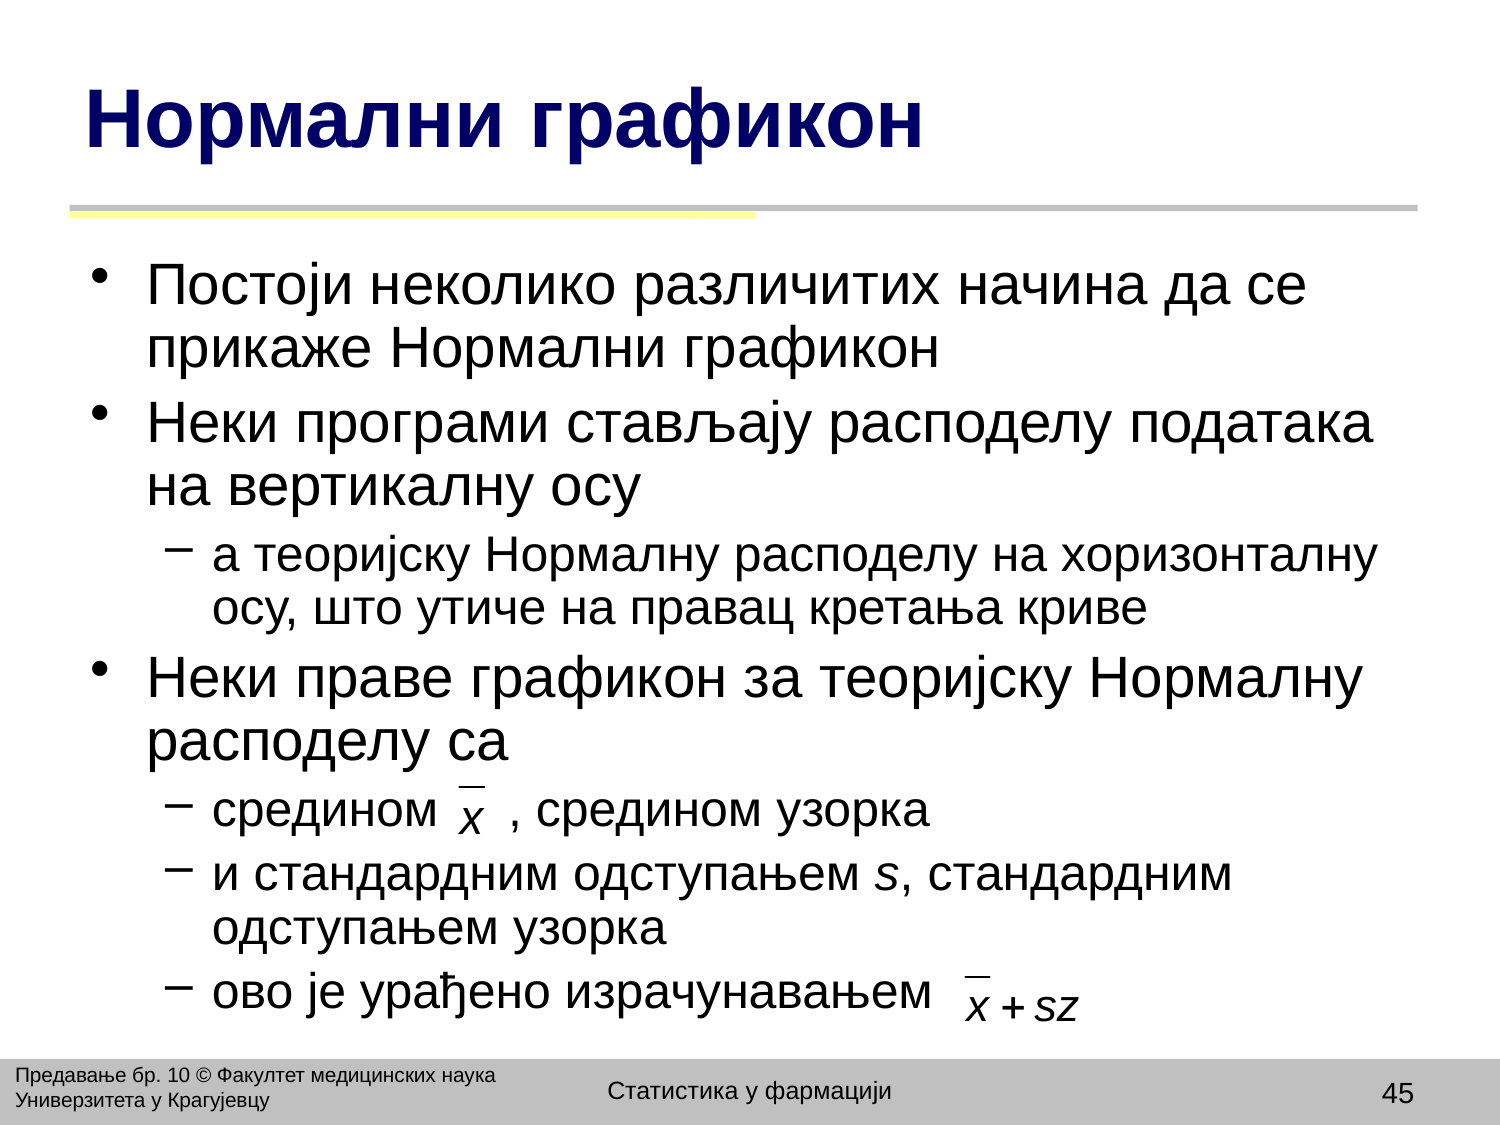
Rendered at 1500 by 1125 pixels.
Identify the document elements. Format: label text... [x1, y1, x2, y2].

footer Статистика у фармацији [512, 1066, 988, 1125]
list Постоји неколико различитих начина да се прикаже Нормални графикон Неки програми стављају расподелу података на вертикалну осу а теоријску Нормалну расподелу на хоризонталну осу, што утиче на правац кретања криве Неки праве графикон за теоријску Нормалну расподелу са средином , средином узорка и стандардним одступањем s, стандардним одступањем узорка ово је урађено израчунавањем [74, 246, 1426, 546]
slide_number Предавање бр. 10 © Факултет медицинских наука Универзитета у Крагујевцу [0, 1053, 622, 1108]
list Постоји неколико различитих начина да се прикаже Нормални графикон Неки програми стављају расподелу података на вертикалну осу а теоријску Нормалну расподелу на хоризонталну осу, што утиче на правац кретања криве Неки праве графикон за теоријску Нормалну расподелу са средином , средином узорка и стандардним одступањем s, стандардним одступањем узорка ово је урађено израчунавањем [74, 547, 1426, 1023]
title Нормални графикон [69, 19, 1426, 208]
slide_number 45 [1079, 1066, 1430, 1125]
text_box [449, 775, 498, 845]
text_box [956, 966, 1093, 1035]
